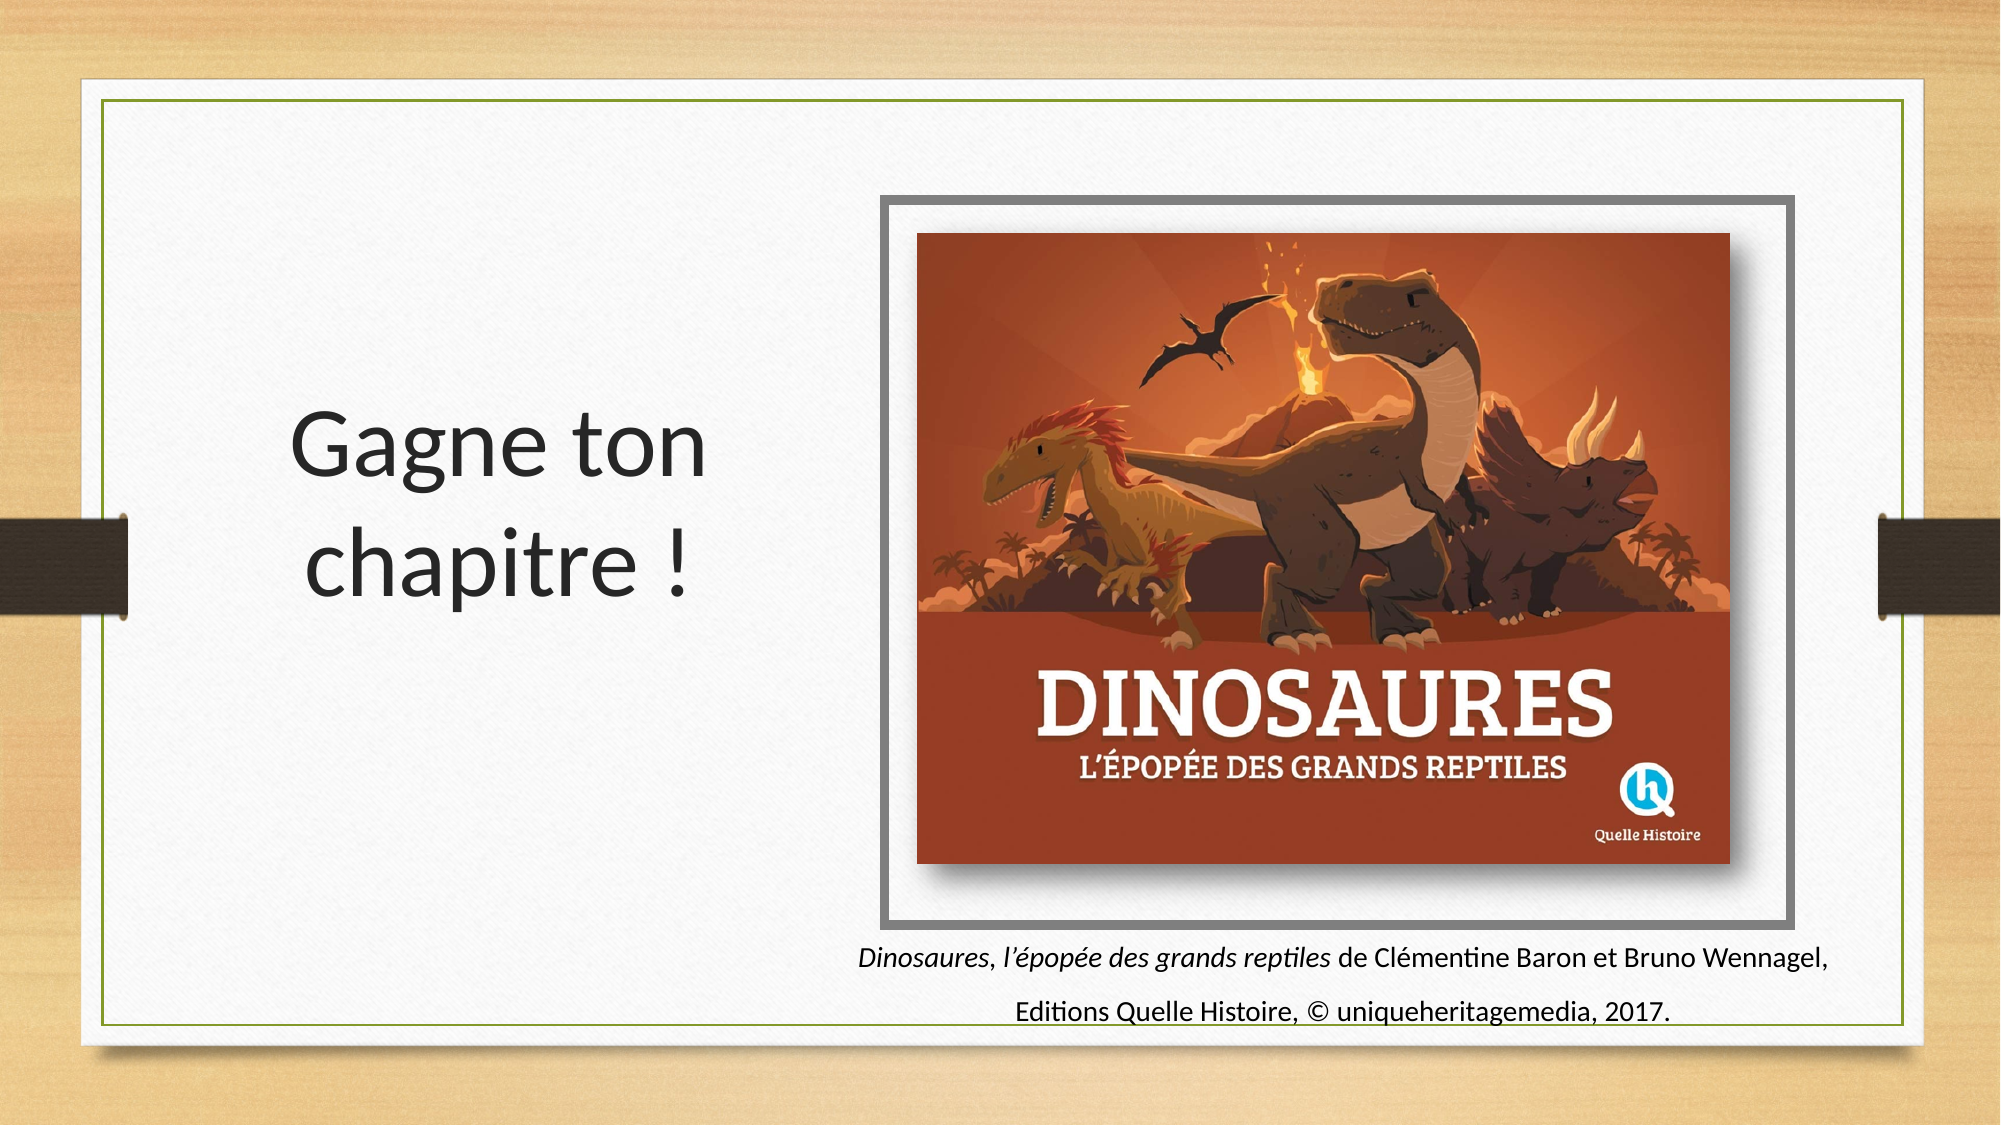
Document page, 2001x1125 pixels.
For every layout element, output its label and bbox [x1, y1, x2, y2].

text_box [0, 0, 2000, 1125]
picture [888, 204, 1787, 921]
